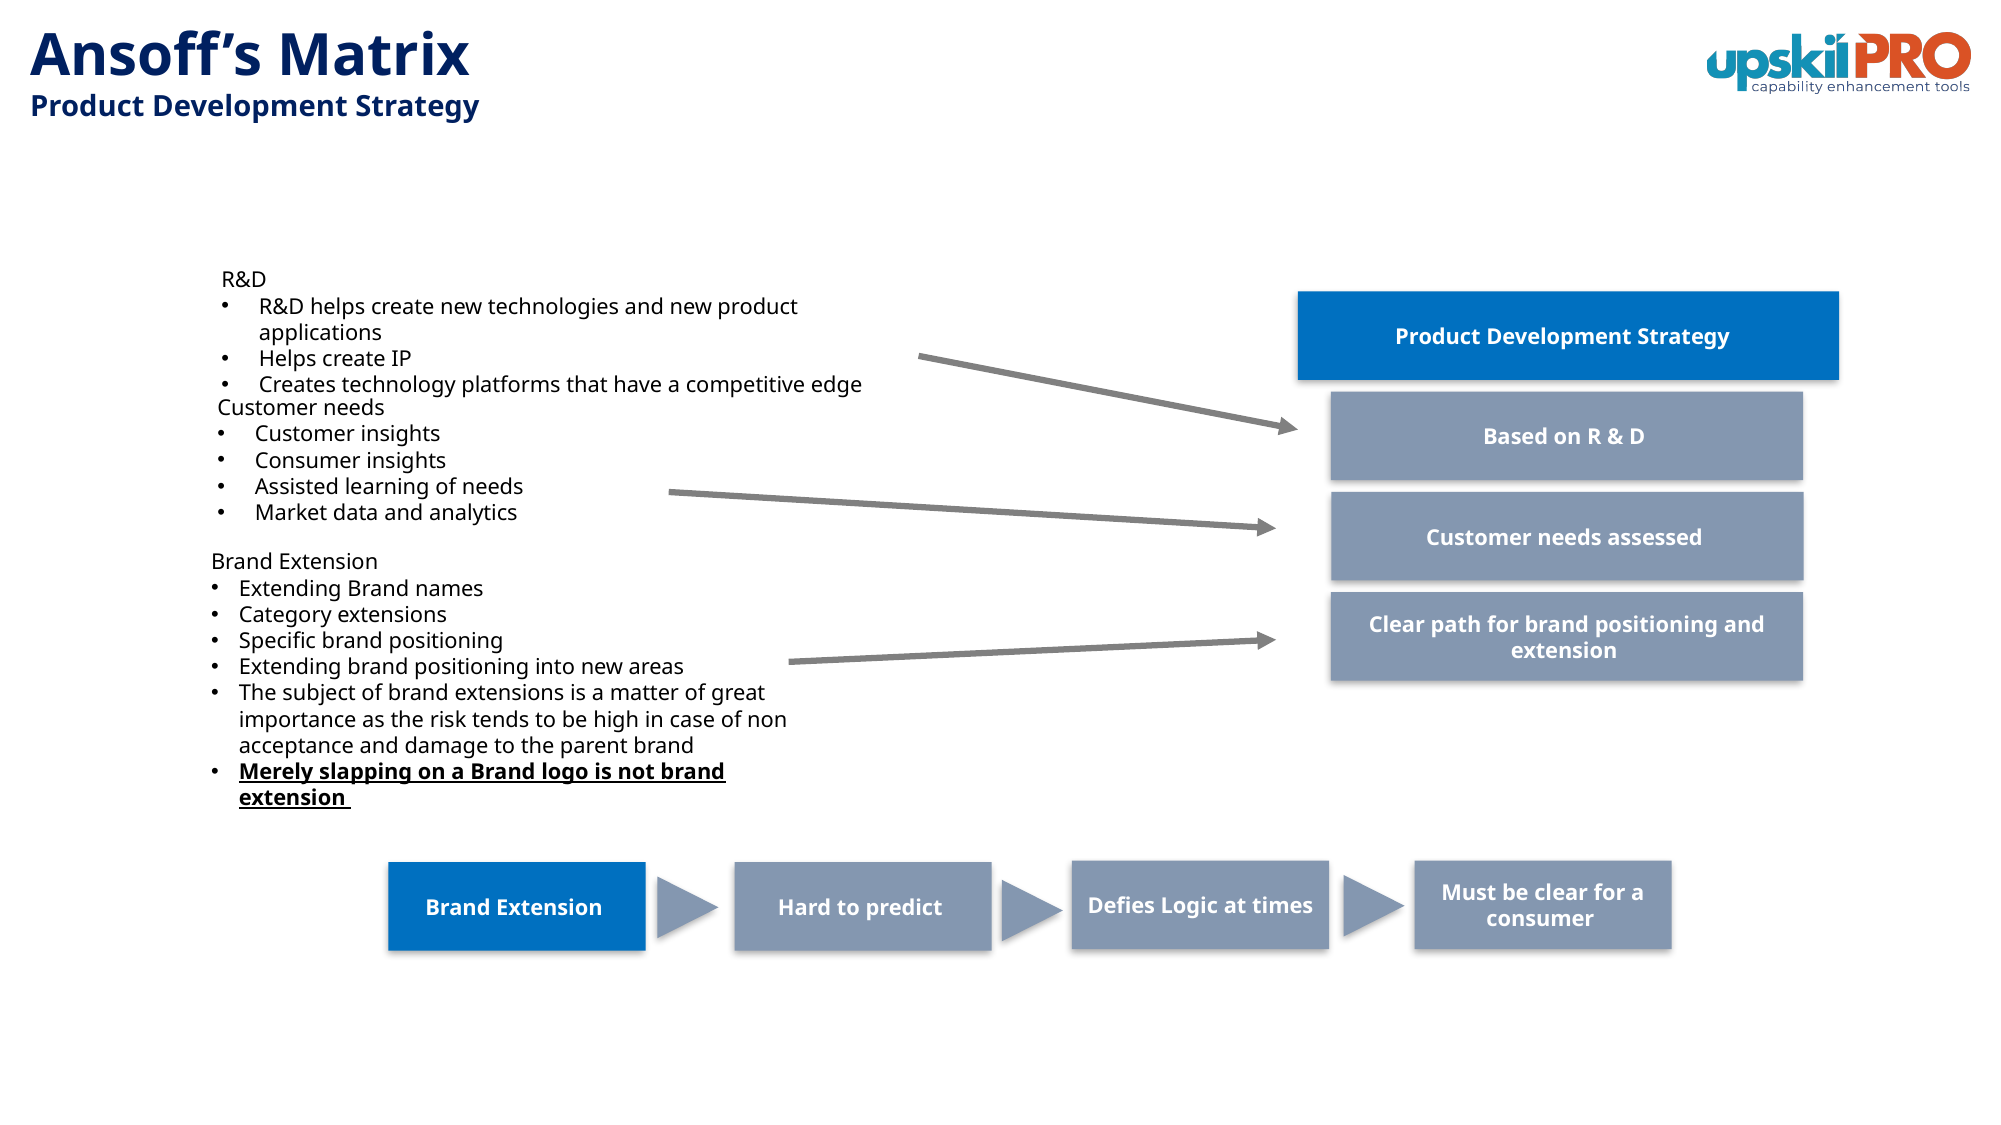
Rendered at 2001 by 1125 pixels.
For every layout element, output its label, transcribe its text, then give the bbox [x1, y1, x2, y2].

text_box R&D R&D helps create new technologies and new product applications Helps create IP Creates technology platforms that have a competitive edge [206, 258, 919, 405]
text_box [1001, 879, 1063, 942]
text_box Customer needs Customer insights Consumer insights Assisted learning of needs Market data and analytics [202, 386, 833, 533]
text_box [918, 355, 1298, 430]
picture [1707, 32, 1971, 94]
text_box [657, 876, 719, 939]
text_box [668, 491, 1277, 529]
text_box Defies Logic at times [1071, 860, 1330, 950]
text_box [788, 639, 1277, 662]
text_box Ansoff’s Matrix Product Development Strategy [15, 10, 1595, 130]
text_box Clear path for brand positioning and extension [1330, 592, 1804, 681]
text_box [1297, 291, 1840, 581]
text_box Brand Extension Extending Brand names Category extensions Specific brand positioning Extending brand positioning into new areas The subject of brand extensions is a matter of great importance as the risk tends to be high in case of non acceptance and damage to the parent brand Merely slapping on a Brand logo is not brand extension [196, 540, 827, 870]
text_box Brand Extension [388, 862, 646, 951]
text_box [1343, 874, 1405, 937]
text_box Must be clear for a consumer [1414, 860, 1672, 950]
text_box Hard to predict [734, 862, 992, 951]
